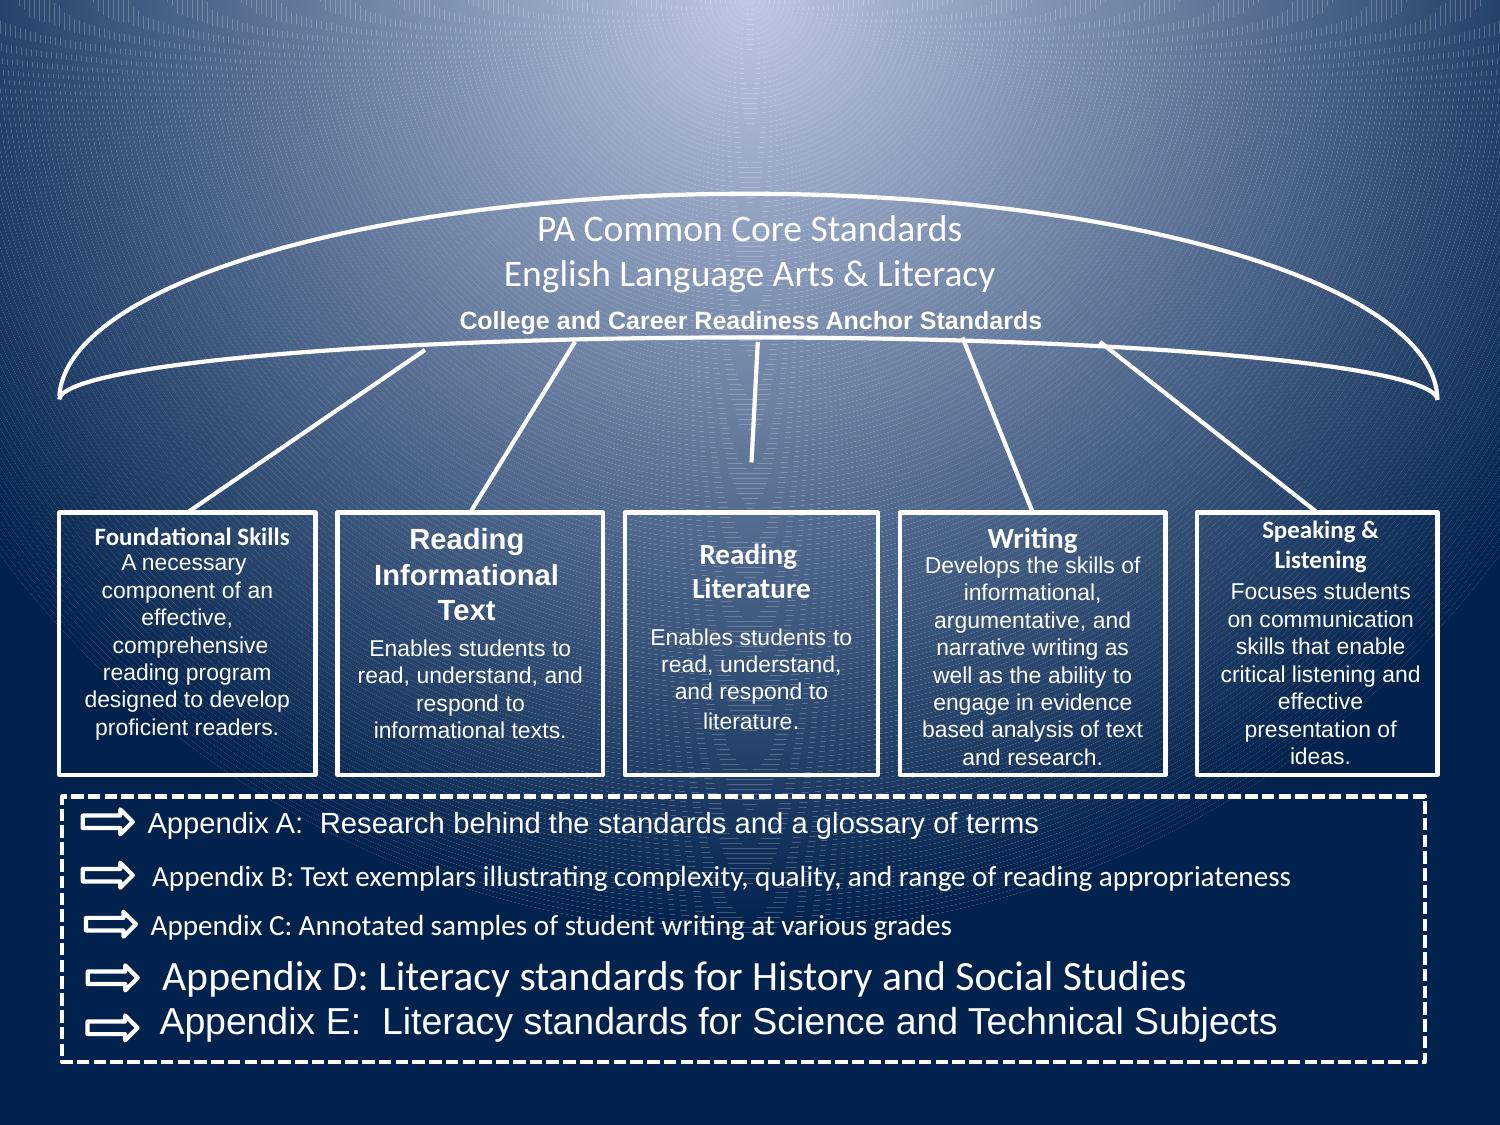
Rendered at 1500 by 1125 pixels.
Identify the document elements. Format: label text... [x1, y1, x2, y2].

text_box [57, 510, 318, 777]
text_box [80, 860, 135, 890]
text_box Foundational Skills [79, 513, 306, 540]
text_box [80, 807, 132, 837]
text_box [962, 337, 1034, 513]
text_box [470, 341, 576, 513]
text_box [58, 226, 446, 397]
text_box Speaking & Listening [1203, 506, 1438, 569]
text_box [1321, 364, 1439, 401]
text_box [1195, 522, 1203, 777]
text_box [60, 794, 1427, 1064]
text_box Writing [972, 512, 1093, 542]
text_box Appendix B: Text exemplars illustrating complexity, quality, and range of reading appropriateness [137, 849, 1425, 898]
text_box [1099, 341, 1318, 513]
text_box Develops the skills of informational, argumentative, and narrative writing as well as the ability to engage in evidence based analysis of text and research. [899, 542, 1166, 778]
text_box [898, 510, 972, 777]
text_box [335, 510, 605, 777]
text_box Appendix C: Annotated samples of student writing at various grades [135, 898, 1425, 949]
text_box [1125, 226, 1439, 398]
text_box [1037, 510, 1168, 777]
text_box [760, 342, 957, 400]
text_box Reading Informational Text [338, 513, 595, 634]
text_box PA Common Core Standards English Language Arts & Literacy [374, 196, 1125, 302]
text_box [85, 963, 137, 993]
text_box [58, 363, 182, 400]
text_box Enables students to read, understand, and respond to informational texts. [342, 626, 599, 751]
text_box A necessary component of an effective, comprehensive reading program designed to develop proficient readers. [59, 540, 316, 748]
text_box [577, 342, 749, 400]
text_box [623, 510, 880, 777]
text_box Appendix D: Literacy standards for History and Social Studies [137, 940, 1425, 1006]
text_box Appendix A: Research behind the standards and a glossary of terms [132, 796, 1425, 847]
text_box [187, 349, 426, 513]
text_box College and Career Readiness Anchor Standards [201, 296, 1302, 342]
text_box Reading Literature [670, 527, 826, 613]
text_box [751, 341, 758, 463]
text_box [85, 1013, 140, 1043]
text_box [352, 342, 467, 400]
text_box Appendix E: Literacy standards for Science and Technical Subjects [144, 989, 1430, 1050]
text_box [630, 192, 866, 196]
text_box Focuses students on communication skills that enable critical listening and effective presentation of ideas. [1203, 569, 1438, 777]
text_box [83, 909, 135, 939]
text_box [1037, 342, 1095, 400]
text_box Enables students to read, understand, and respond to literature. [624, 614, 878, 742]
